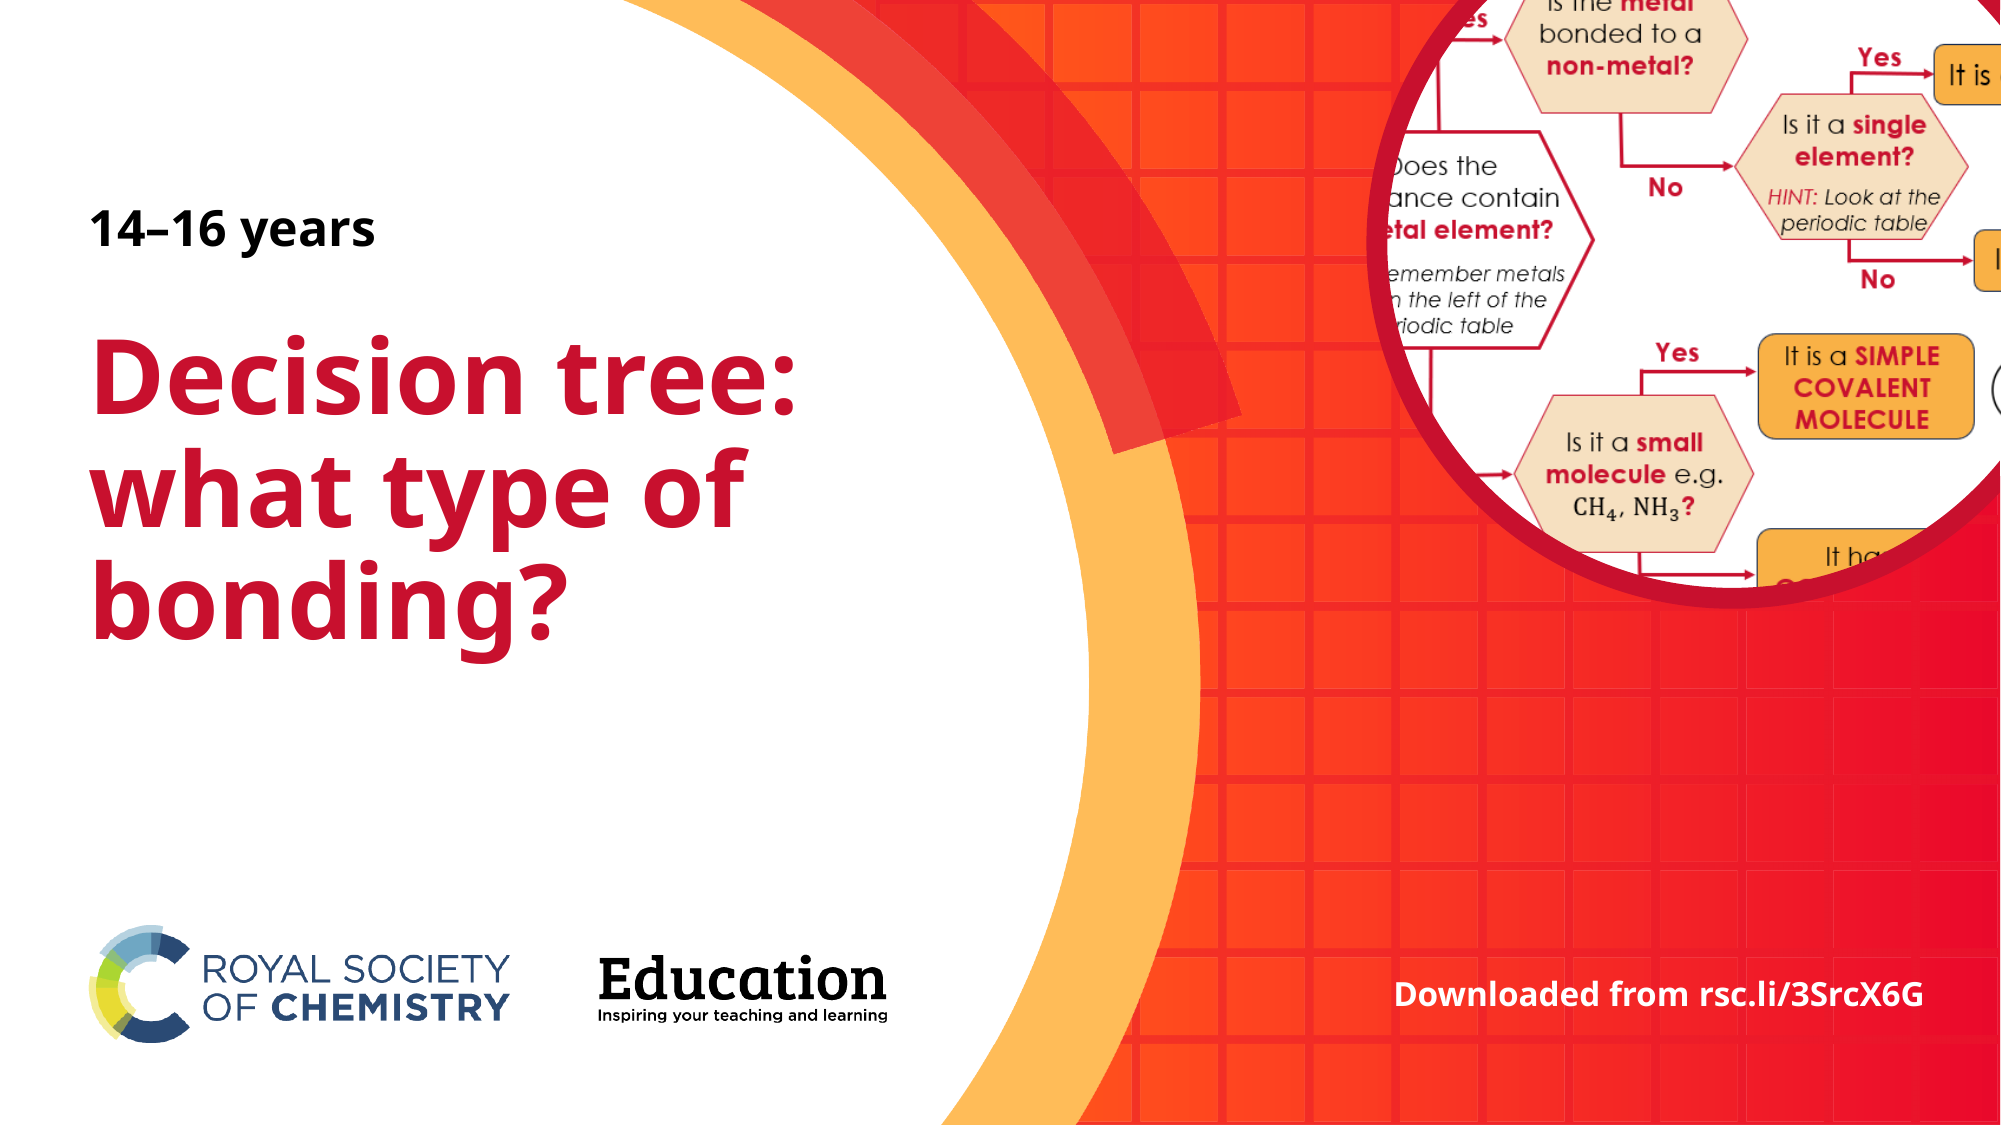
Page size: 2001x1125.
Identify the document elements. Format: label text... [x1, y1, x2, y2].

picture [0, 0, 2001, 1125]
subtitle Decision tree: what type of bonding? [88, 324, 945, 619]
title 14–16 years [88, 203, 945, 259]
text_box Downloaded from rsc.li/3SrcX6G [1204, 959, 1925, 1015]
text_box [1375, 0, 2000, 600]
